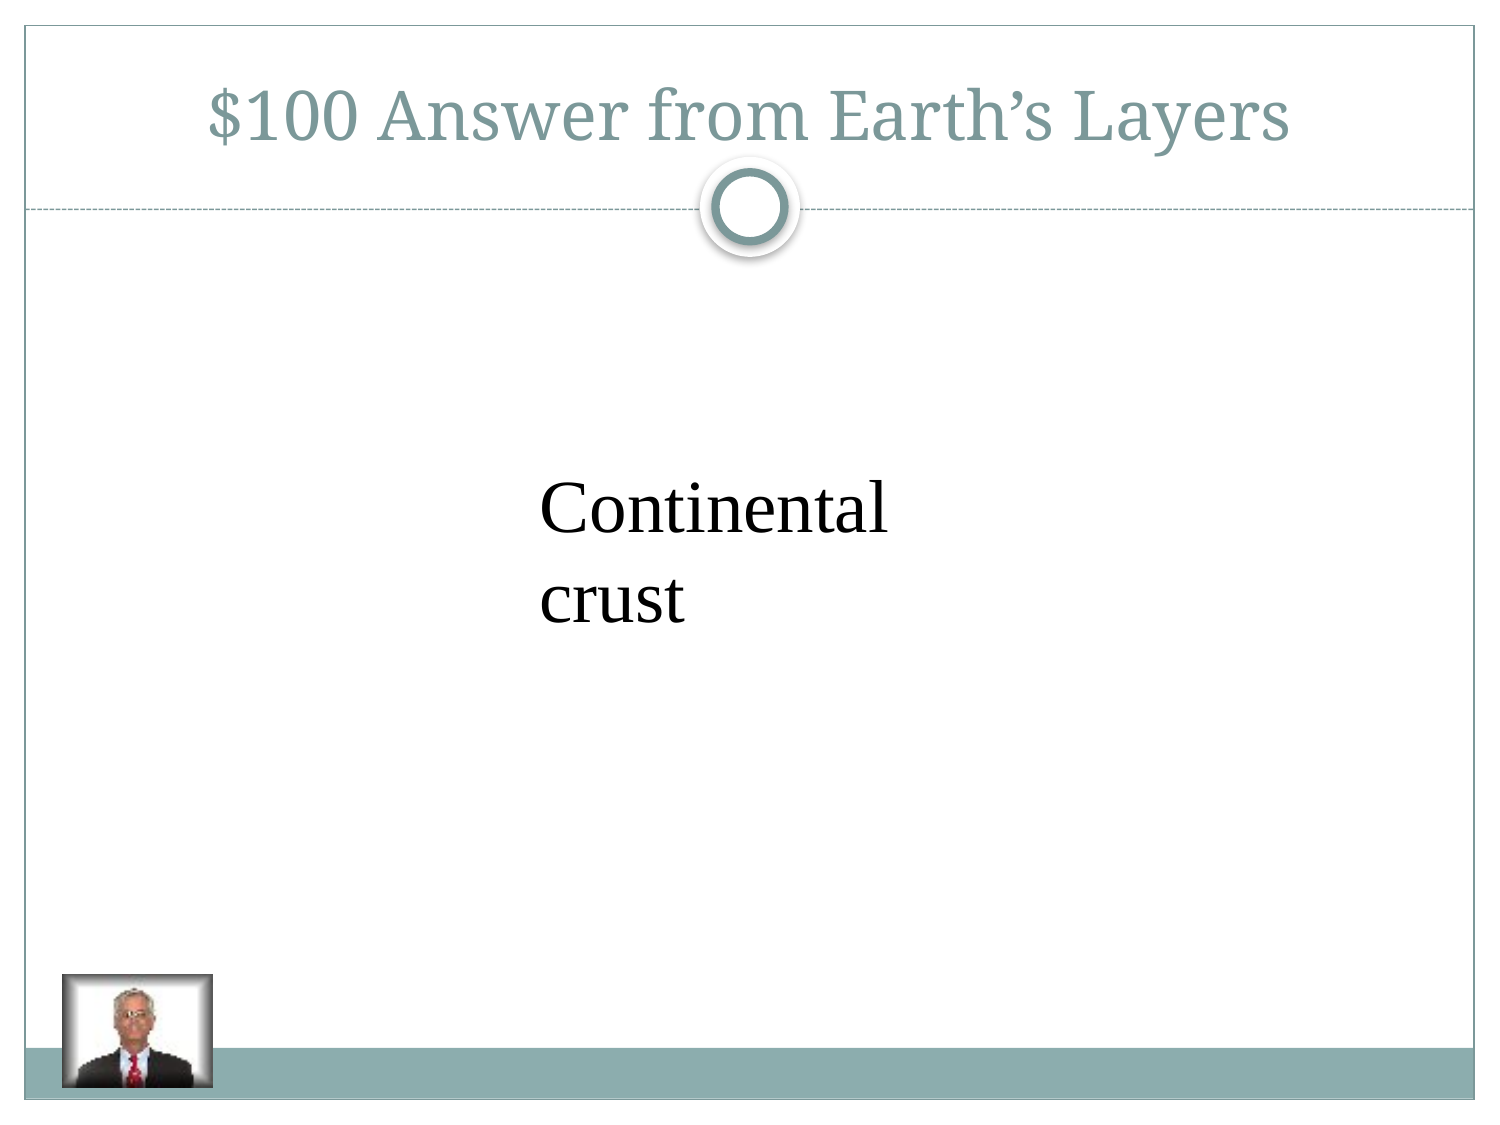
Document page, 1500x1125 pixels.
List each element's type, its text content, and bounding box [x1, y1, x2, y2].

picture [62, 974, 213, 1088]
text_box Continental crust [524, 449, 913, 645]
title $100 Answer from Earth’s Layers [49, 37, 1450, 162]
